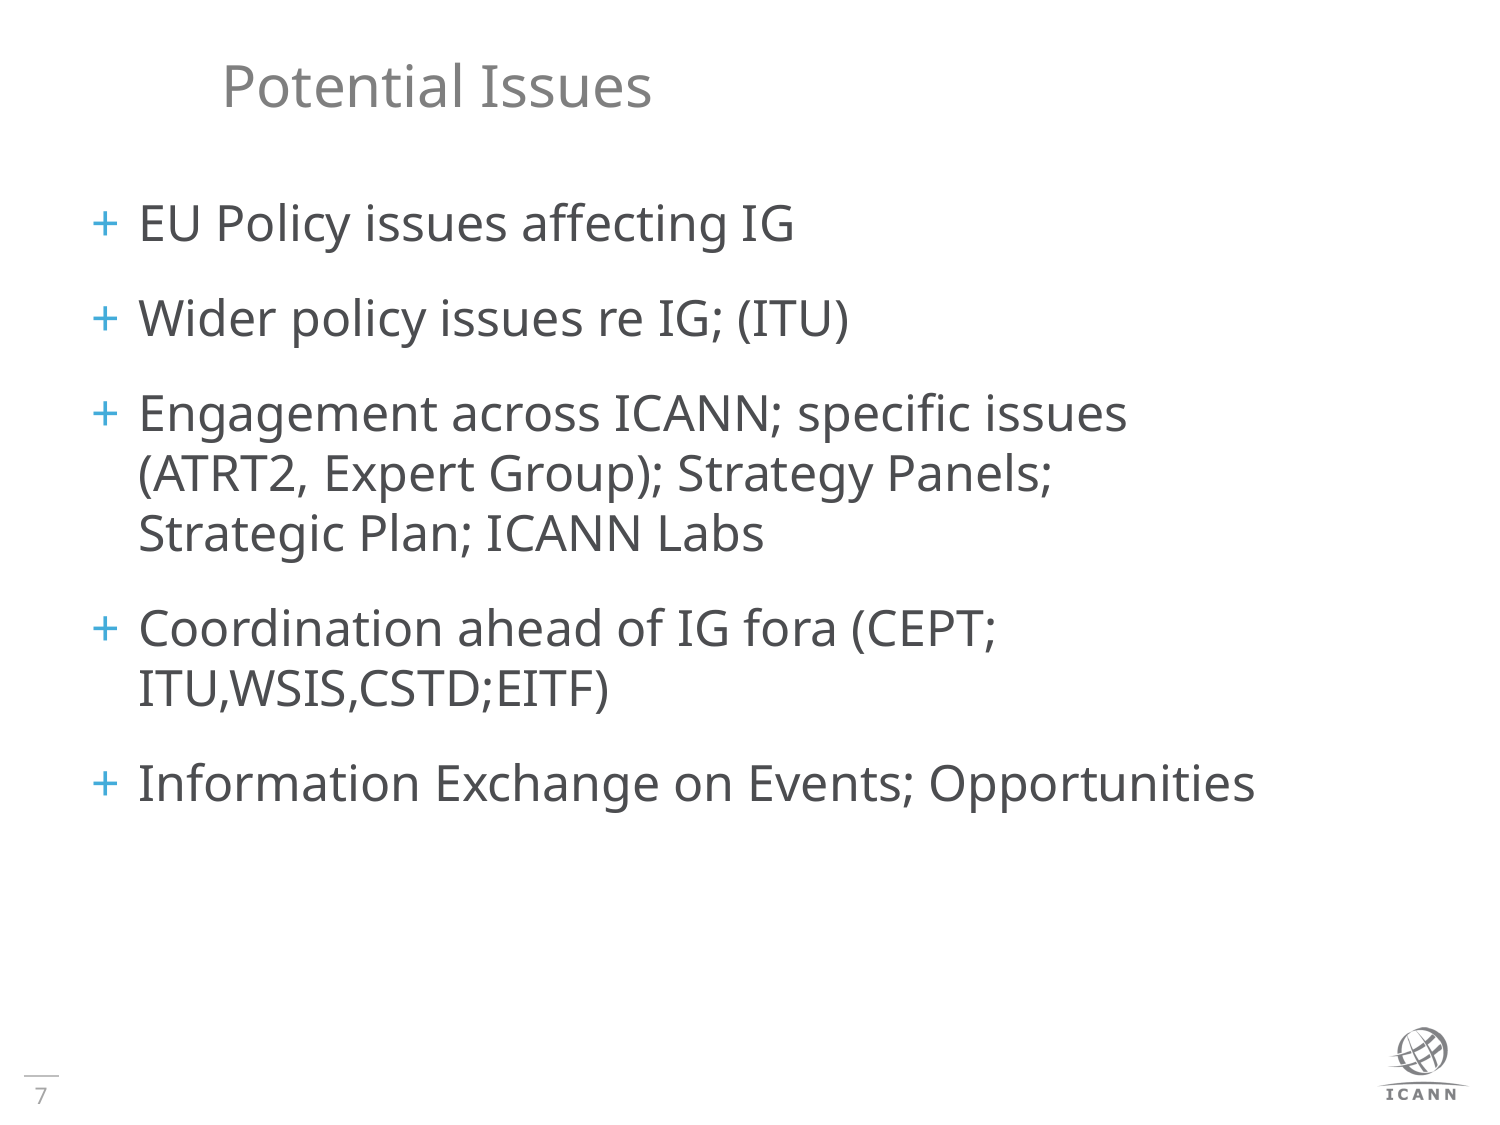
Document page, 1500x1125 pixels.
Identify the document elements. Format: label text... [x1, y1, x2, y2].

list EU Policy issues affecting IG Wider policy issues re IG; (ITU) Engagement across ICANN; specific issues (ATRT2, Expert Group); Strategy Panels; Strategic Plan; ICANN Labs Coordination ahead of IG fora (CEPT; ITU,WSIS,CSTD;EITF) Information Exchange on Events; Opportunities [76, 184, 1288, 902]
title Potential Issues [206, 55, 1188, 209]
picture [1377, 1027, 1470, 1100]
